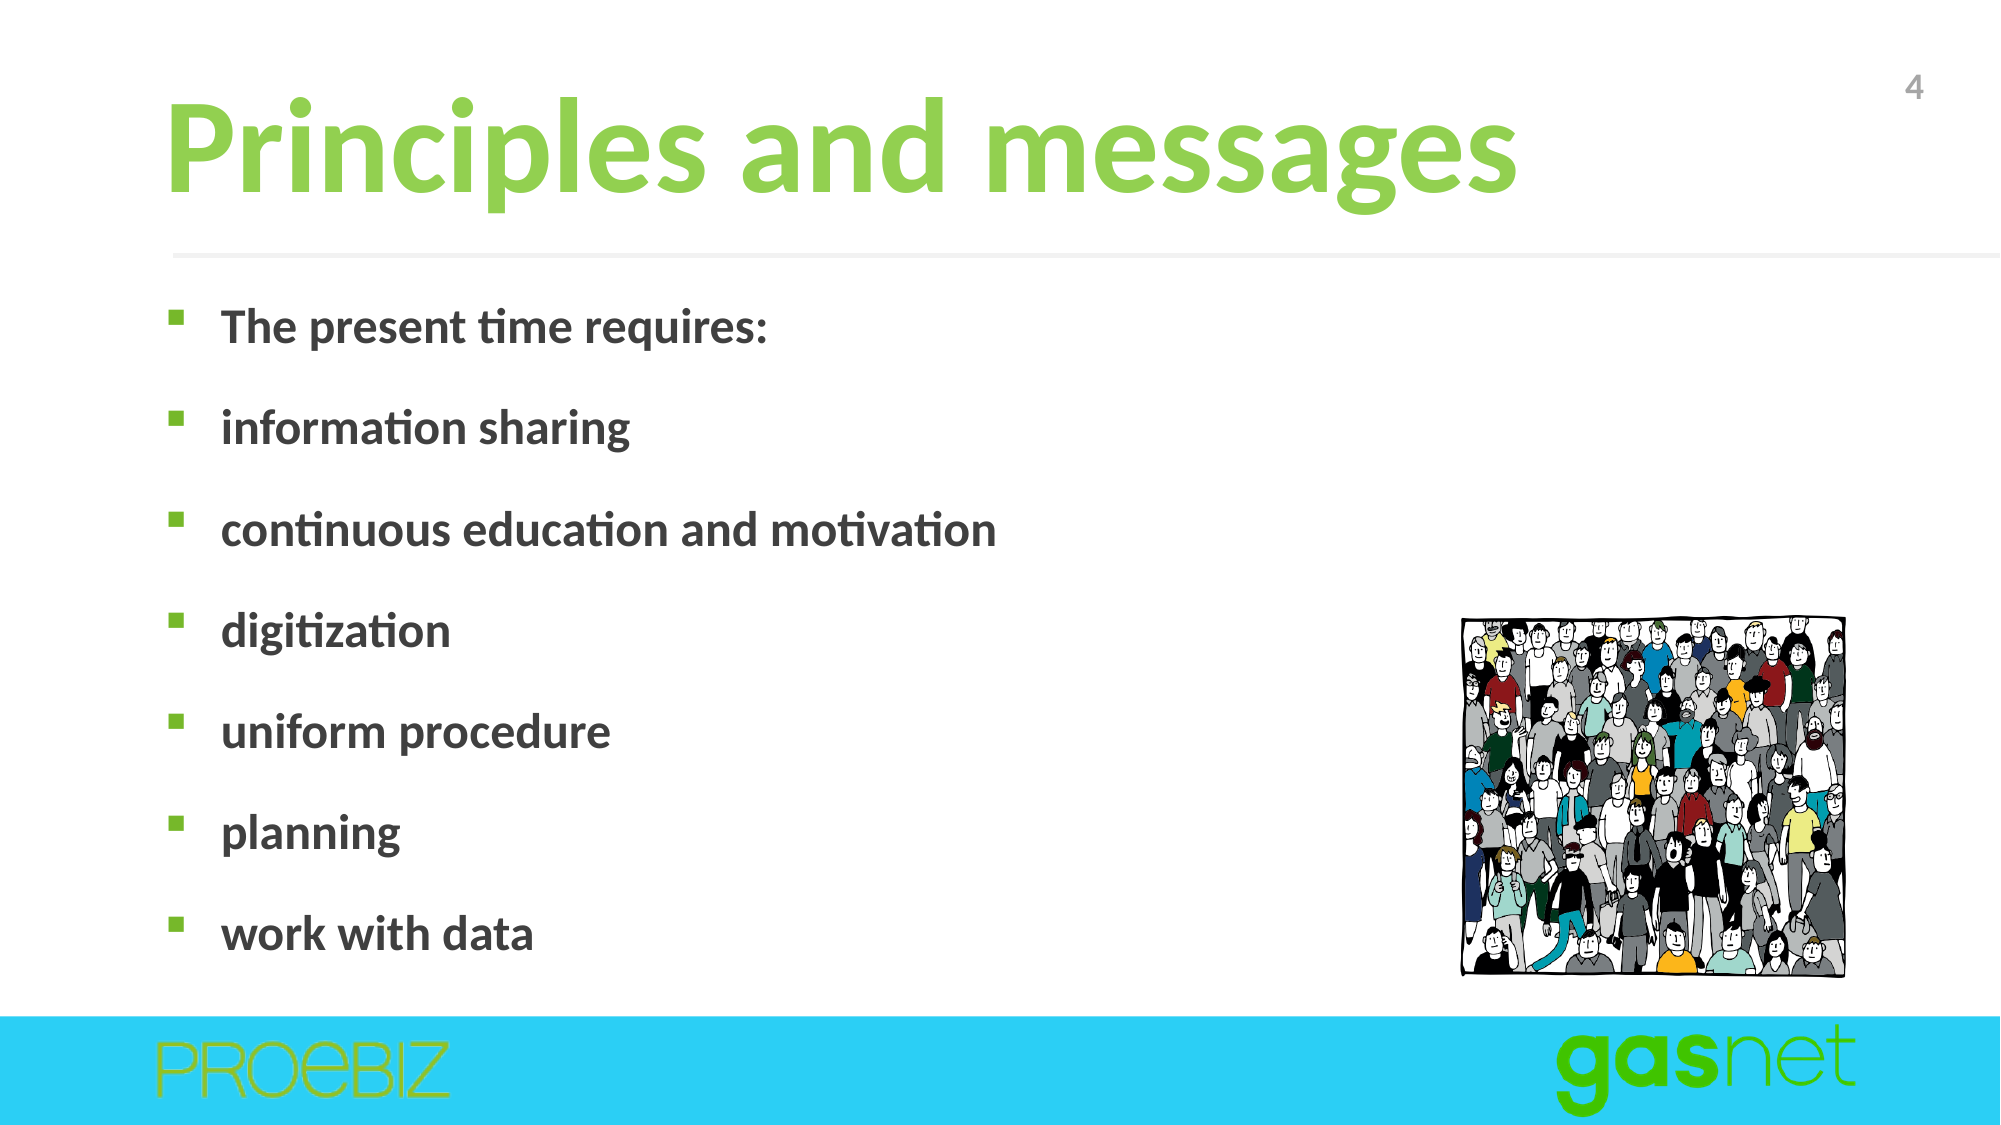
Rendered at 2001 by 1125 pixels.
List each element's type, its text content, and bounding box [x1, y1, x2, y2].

slide_number 4 [1472, 54, 1940, 115]
text_box [1876, 1014, 2000, 1125]
list The present time requires: information sharing continuous education and motivation digitization uniform procedure planning work with data [149, 274, 1900, 961]
title Principles and messages [149, 45, 1900, 233]
picture [1453, 613, 1870, 1125]
text_box [0, 1014, 1536, 1125]
picture [149, 1022, 459, 1118]
